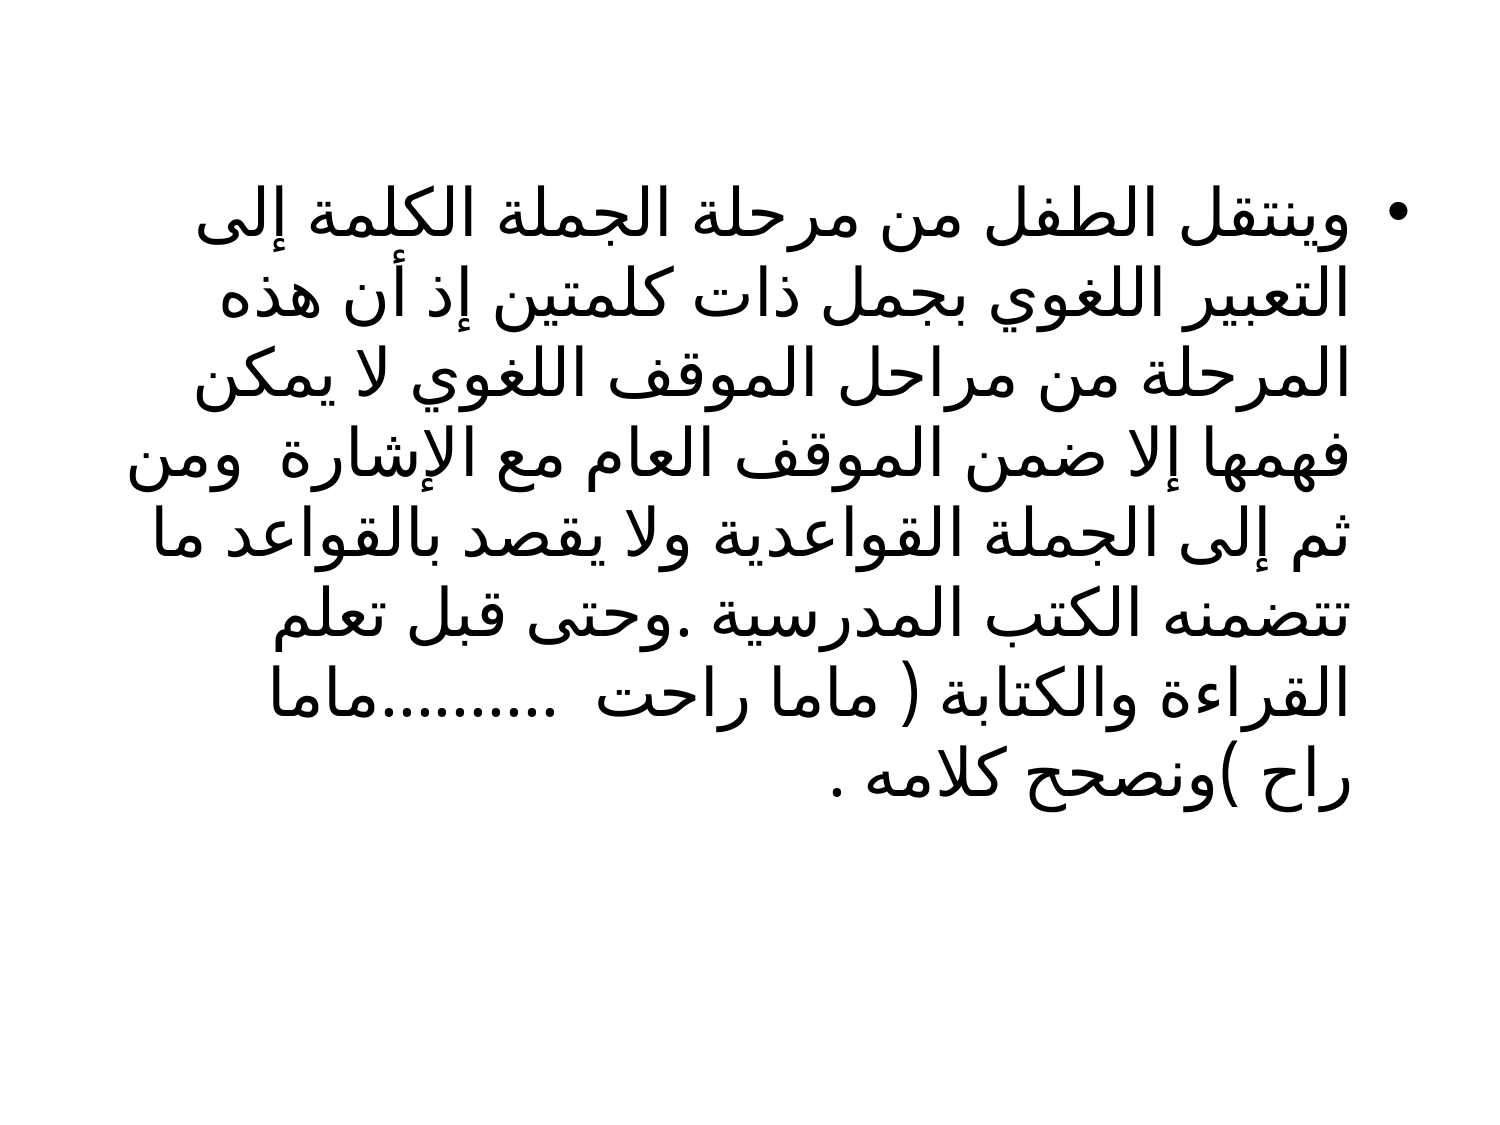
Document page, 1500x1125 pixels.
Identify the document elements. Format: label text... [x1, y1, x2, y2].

list وينتقل الطفل من مرحلة الجملة الكلمة إلى التعبير اللغوي بجمل ذات كلمتين إذ أن هذه المرحلة من مراحل الموقف اللغوي لا يمكن فهمها إلا ضمن الموقف العام مع الإشارة ومن ثم إلى الجملة القواعدية ولا يقصد بالقواعد ما تتضمنه الكتب المدرسية .وحتى قبل تعلم القراءة والكتابة ( ماما راحت ..........ماما راح )ونصحح كلامه . [75, 162, 1425, 1018]
